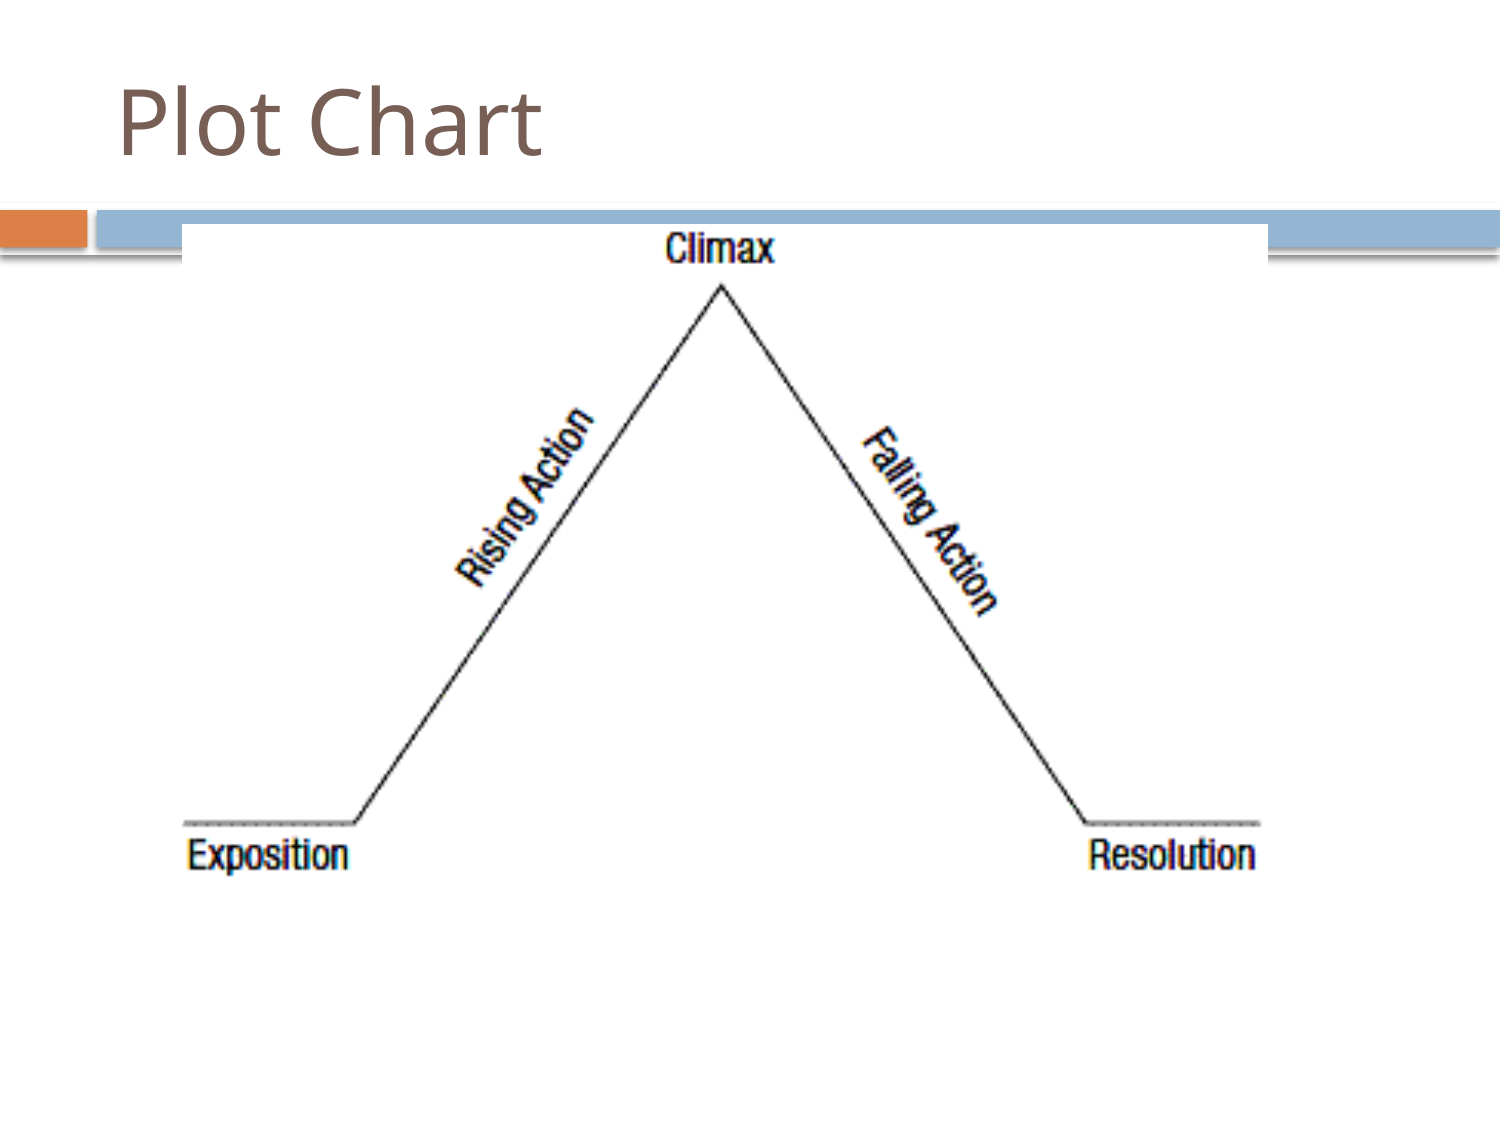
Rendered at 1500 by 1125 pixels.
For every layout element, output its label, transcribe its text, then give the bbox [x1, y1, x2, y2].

title Plot Chart [100, 37, 1438, 200]
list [0, 224, 1500, 887]
